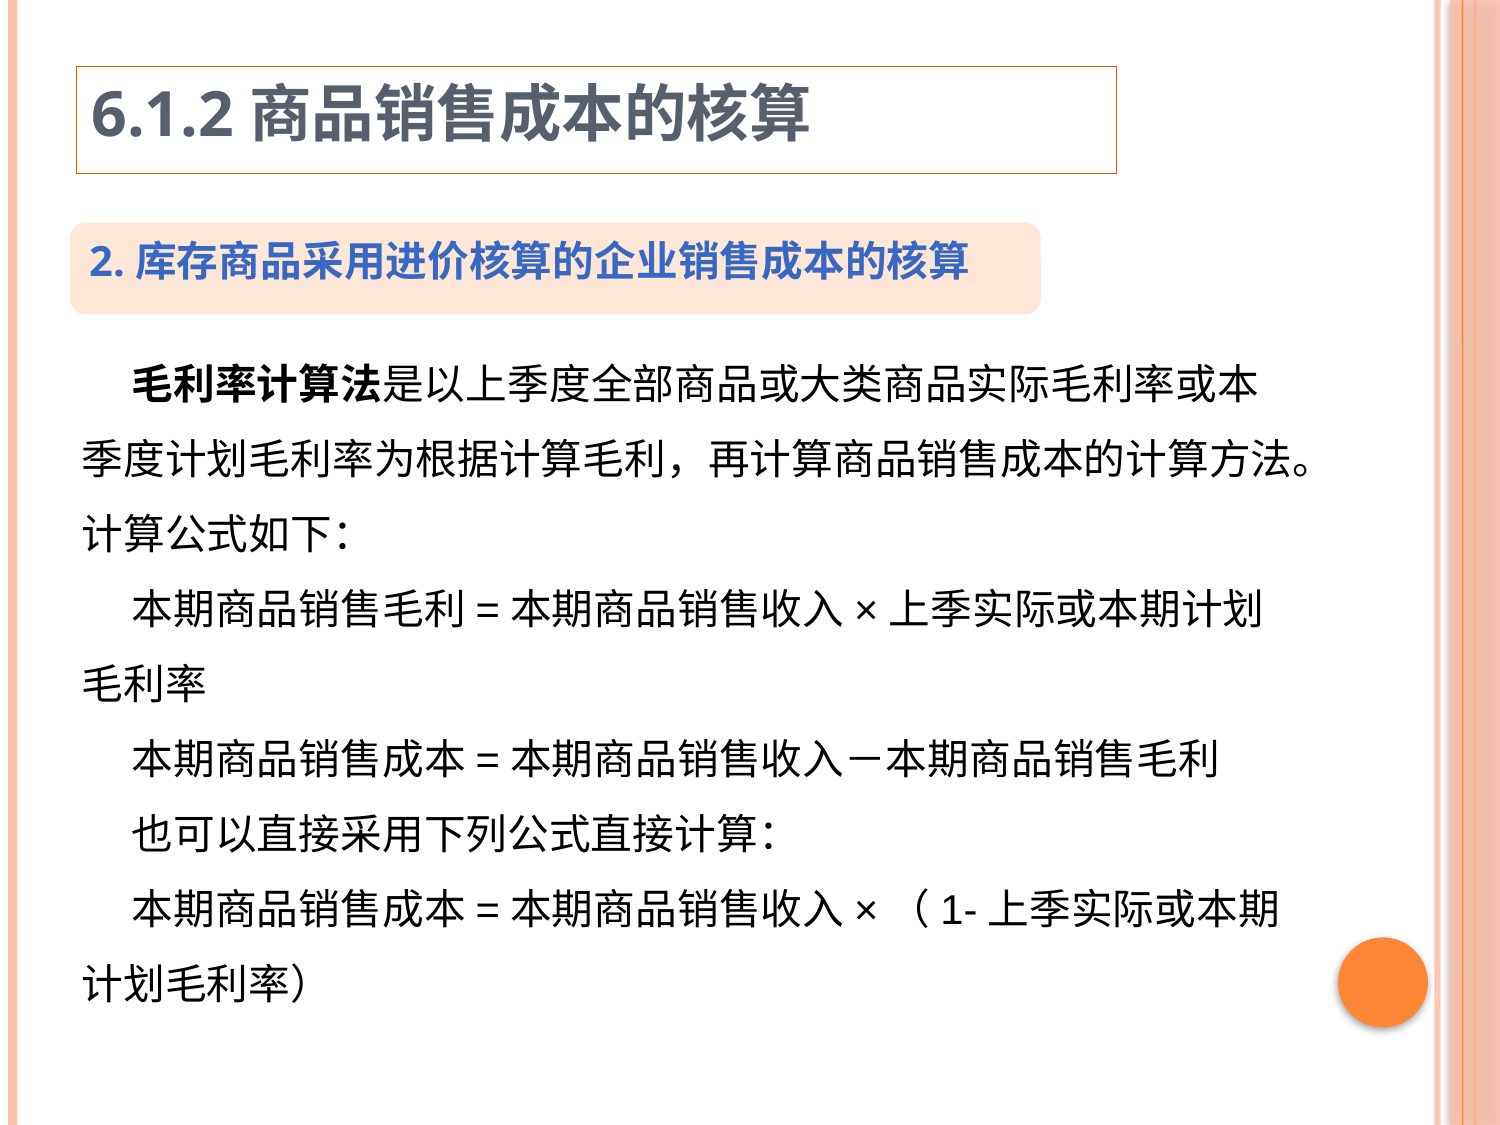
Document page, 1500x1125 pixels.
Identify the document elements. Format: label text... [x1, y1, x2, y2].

text_box 毛利率计算法是以上季度全部商品或大类商品实际毛利率或本季度计划毛利率为根据计算毛利，再计算商品销售成本的计算方法。计算公式如下： 本期商品销售毛利=本期商品销售收入×上季实际或本期计划毛利率 本期商品销售成本=本期商品销售收入－本期商品销售毛利 也可以直接采用下列公式直接计算： 本期商品销售成本=本期商品销售收入×（1-上季实际或本期计划毛利率） [66, 325, 1308, 1015]
text_box 2.库存商品采用进价核算的企业销售成本的核算 [69, 222, 1041, 315]
text_box 6.1.2商品销售成本的核算 [76, 66, 1117, 174]
